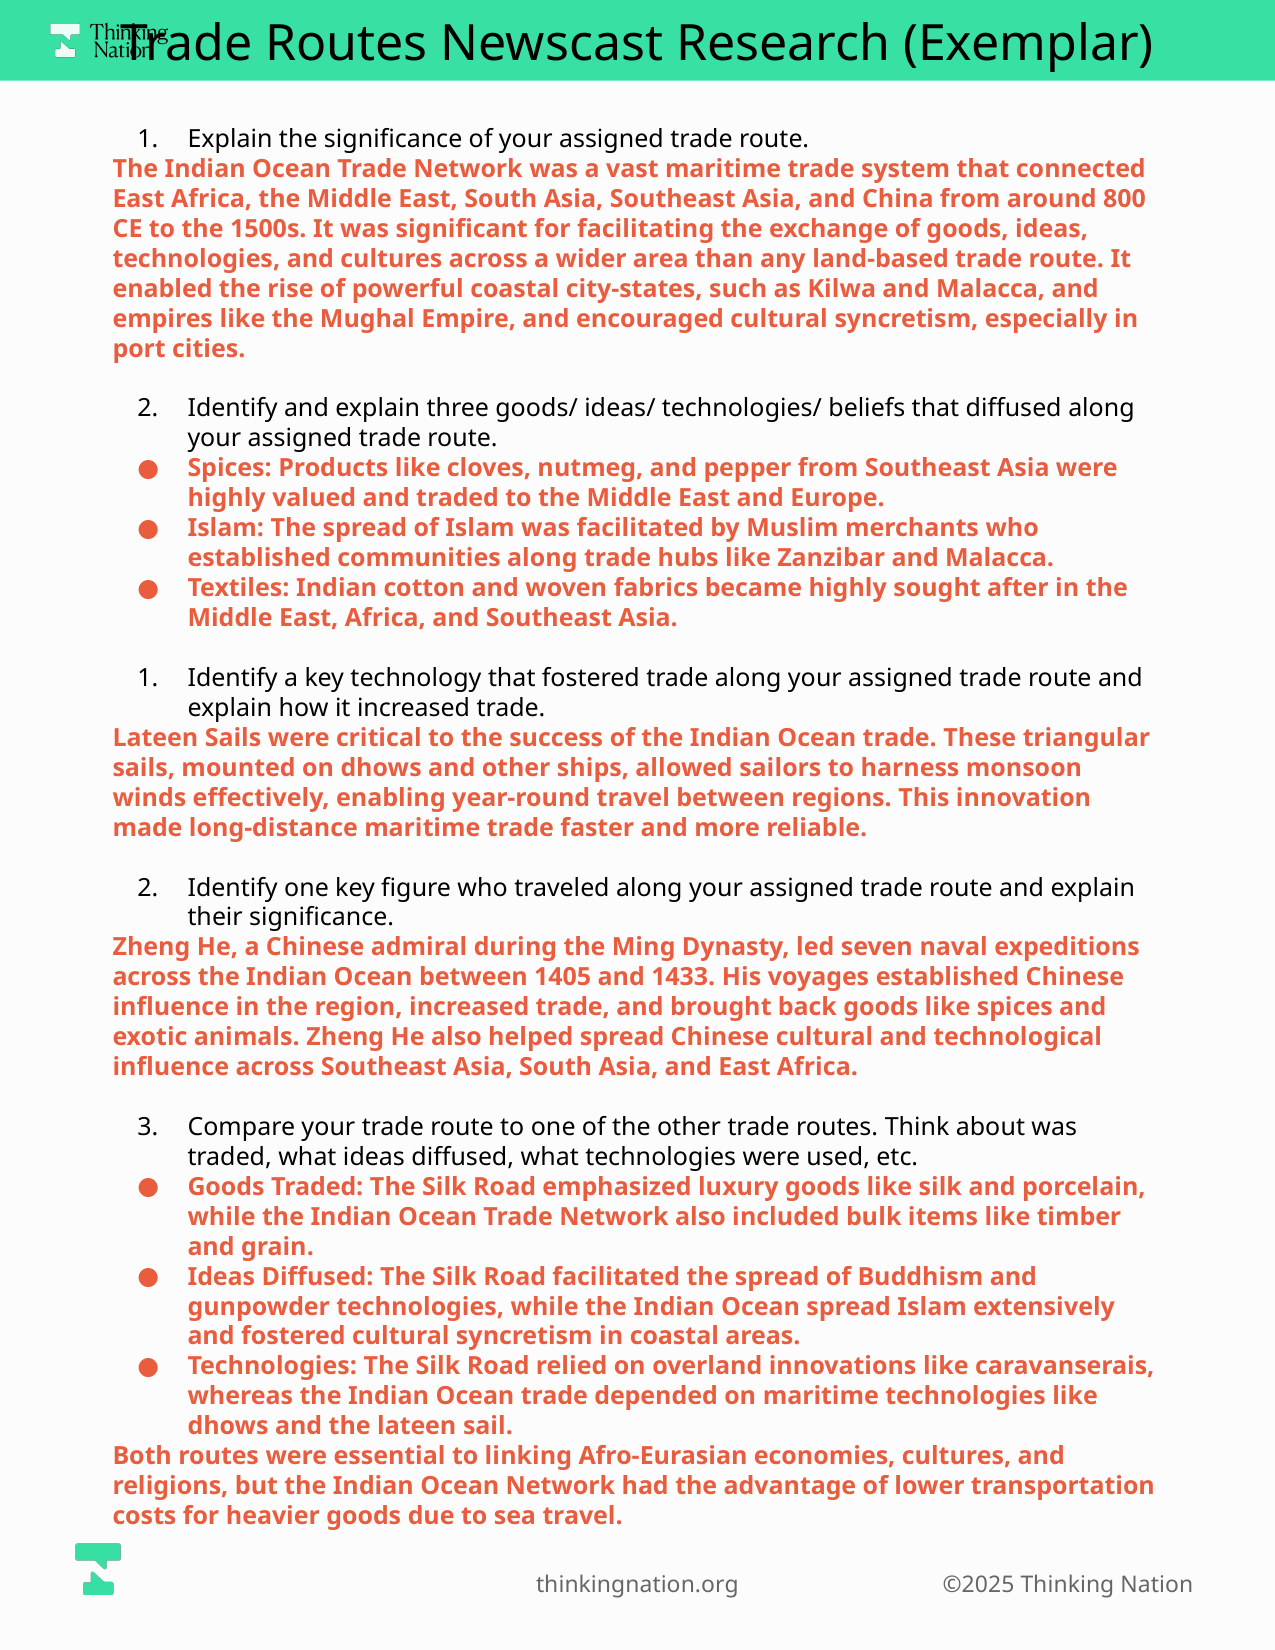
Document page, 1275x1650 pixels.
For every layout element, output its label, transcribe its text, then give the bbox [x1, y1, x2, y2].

text_box Trade Routes Newscast Research (Exemplar) [0, 0, 1275, 81]
picture [62, 1533, 134, 1605]
text_box thinkingnation.org [486, 1553, 789, 1605]
picture [36, 12, 172, 69]
text_box Explain the significance of your assigned trade route. The Indian Ocean Trade Network was a vast maritime trade system that connected East Africa, the Middle East, South Asia, Southeast Asia, and China from around 800 CE to the 1500s. It was significant for facilitating the exchange of goods, ideas, technologies, and cultures across a wider area than any land-based trade route. It enabled the rise of powerful coastal city-states, such as Kilwa and Malacca, and empires like the Mughal Empire, and encouraged cultural syncretism, especially in port cities. Identify and explain three goods/ ideas/ technologies/ beliefs that diffused along your assigned trade route. Spices: Products like cloves, nutmeg, and pepper from Southeast Asia were highly valued and traded to the Middle East and Europe. Islam: The spread of Islam was facilitated by Muslim merchants who established communities along trade hubs like Zanzibar and Malacca. Textiles: Indian cotton and woven fabrics became highly sought after in the Middle East, Africa, and Southeast Asia. Identify a key technology that fostered trade along your assigned trade route and explain how it increased trade. Lateen Sails were critical to the success of the Indian Ocean trade. These triangular sails, mounted on dhows and other ships, allowed sailors to harness monsoon winds effectively, enabling year-round travel between regions. This innovation made long-distance maritime trade faster and more reliable. Identify one key figure who traveled along your assigned trade route and explain their significance. Zheng He, a Chinese admiral during the Ming Dynasty, led seven naval expeditions across the Indian Ocean between 1405 and 1433. His voyages established Chinese influence in the region, increased trade, and brought back goods like spices and exotic animals. Zheng He also helped spread Chinese cultural and technological influence across Southeast Asia, South Asia, and East Africa. Compare your trade route to one of the other trade routes. Think about was traded, what ideas diffused, what technologies were used, etc. Goods Traded: The Silk Road emphasized luxury goods like silk and porcelain, while the Indian Ocean Trade Network also included bulk items like timber and grain. Ideas Diffused: The Silk Road facilitated the spread of Buddhism and gunpowder technologies, while the Indian Ocean spread Islam extensively and fostered cultural syncretism in coastal areas. Technologies: The Silk Road relied on overland innovations like caravanserais, whereas the Indian Ocean trade depended on maritime technologies like dhows and the lateen sail. Both routes were essential to linking Afro-Eurasian economies, cultures, and religions, but the Indian Ocean Network had the advantage of lower transportation costs for heavier goods due to sea travel. [97, 107, 1178, 1545]
text_box ©2025 Thinking Nation [907, 1553, 1210, 1605]
